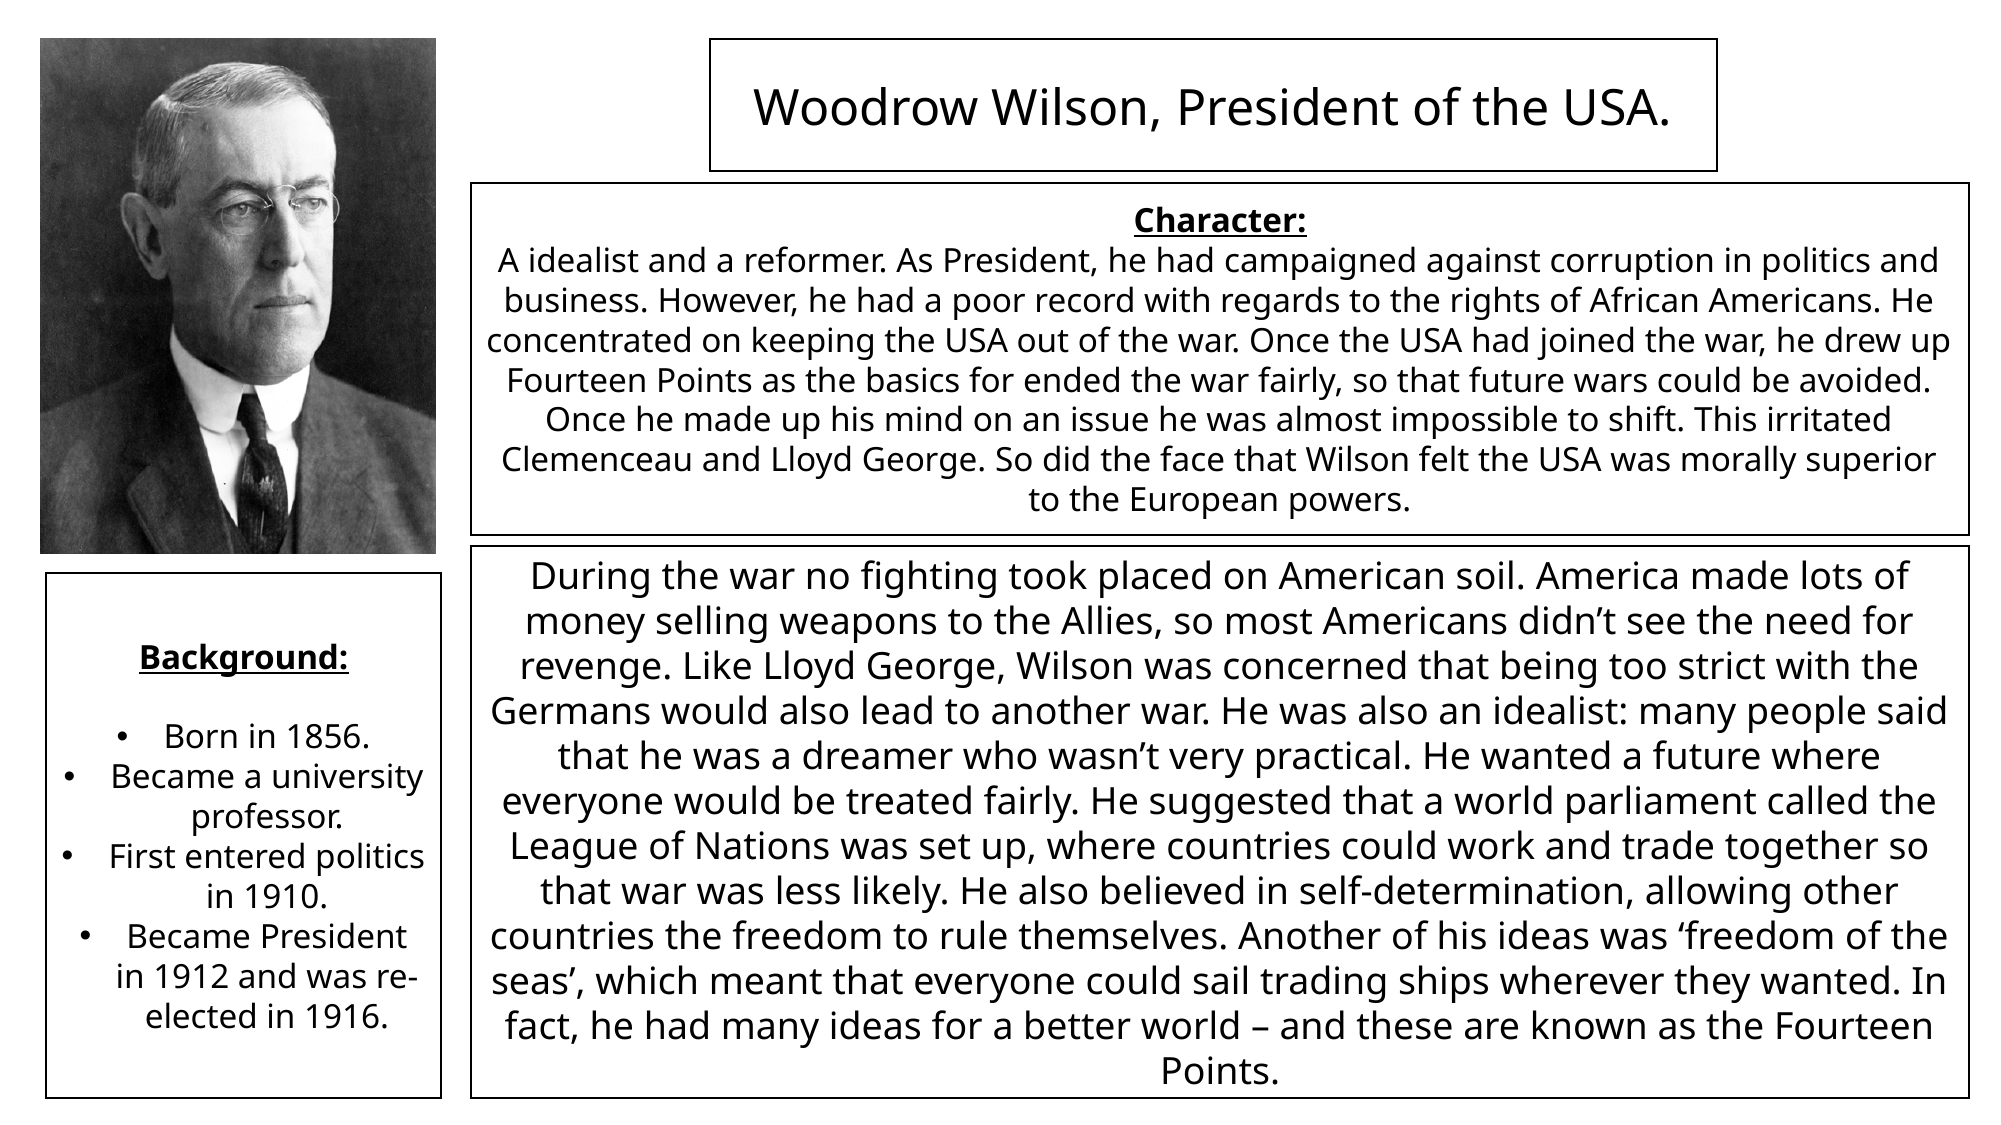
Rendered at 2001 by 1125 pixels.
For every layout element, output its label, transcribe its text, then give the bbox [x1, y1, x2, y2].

text_box Woodrow Wilson, President of the USA. [709, 38, 1718, 172]
picture [40, 38, 436, 554]
text_box Character: A idealist and a reformer. As President, he had campaigned against corruption in politics and business. However, he had a poor record with regards to the rights of African Americans. He concentrated on keeping the USA out of the war. Once the USA had joined the war, he drew up Fourteen Points as the basics for ended the war fairly, so that future wars could be avoided. Once he made up his mind on an issue he was almost impossible to shift. This irritated Clemenceau and Lloyd George. So did the face that Wilson felt the USA was morally superior to the European powers. [470, 182, 1970, 536]
text_box During the war no fighting took placed on American soil. America made lots of money selling weapons to the Allies, so most Americans didn’t see the need for revenge. Like Lloyd George, Wilson was concerned that being too strict with the Germans would also lead to another war. He was also an idealist: many people said that he was a dreamer who wasn’t very practical. He wanted a future where everyone would be treated fairly. He suggested that a world parliament called the League of Nations was set up, where countries could work and trade together so that war was less likely. He also believed in self-determination, allowing other countries the freedom to rule themselves. Another of his ideas was ‘freedom of the seas’, which meant that everyone could sail trading ships wherever they wanted. In fact, he had many ideas for a better world – and these are known as the Fourteen Points. [470, 545, 1970, 1099]
text_box Background: Born in 1856. Became a university professor. First entered politics in 1910. Became President in 1912 and was re-elected in 1916. [45, 572, 442, 1099]
